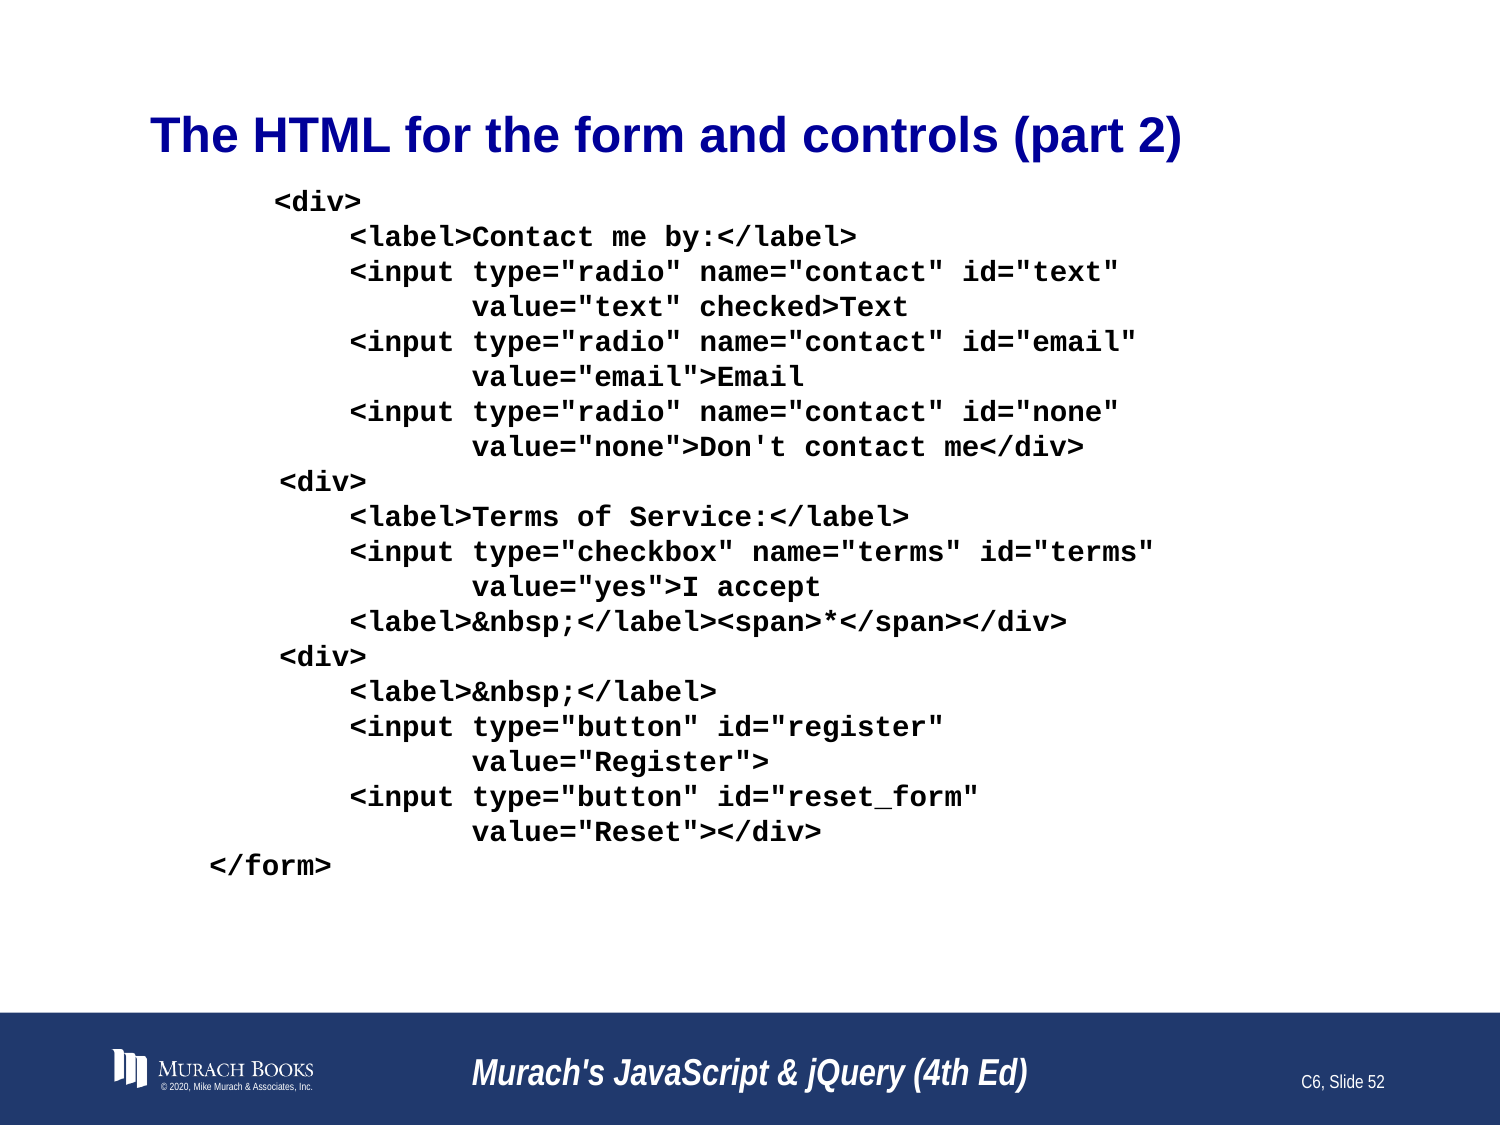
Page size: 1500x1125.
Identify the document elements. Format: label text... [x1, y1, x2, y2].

title The HTML for the form and controls (part 2) [150, 102, 1350, 164]
footer © 2020, Mike Murach & Associates, Inc. [12, 1025, 463, 1100]
slide_number C6, Slide 52 [1087, 1025, 1400, 1100]
slide_number Murach's JavaScript & jQuery (4th Ed) [463, 1025, 1050, 1100]
list <div> <label>Contact me by:</label> <input type="radio" name="contact" id="text" value="text" checked>Text <input type="radio" name="contact" id="email" value="email">Email <input type="radio" name="contact" id="none" value="none">Don't contact me</div> <div> <label>Terms of Service:</label> <input type="checkbox" name="terms" id="terms" value="yes">I accept <label>&nbsp;</label><span>*</span></div> <div> <label>&nbsp;</label> <input type="button" id="register" value="Register"> <input type="button" id="reset_form" value="Reset"></div> </form> [137, 174, 1350, 975]
